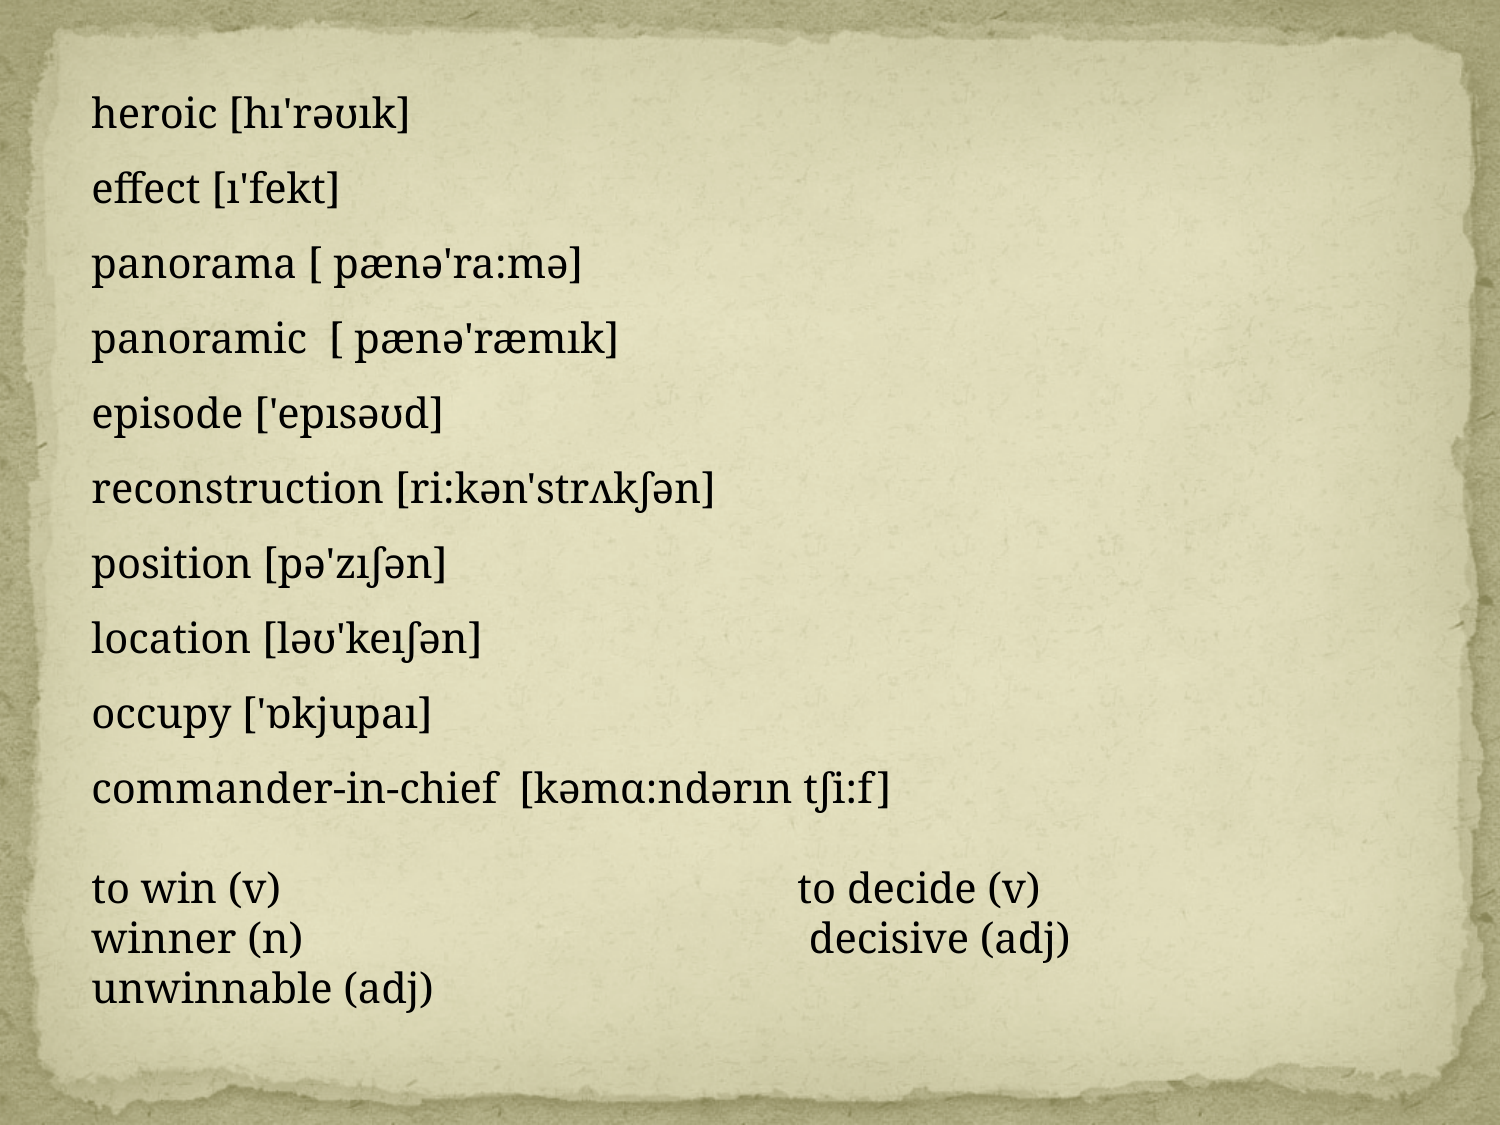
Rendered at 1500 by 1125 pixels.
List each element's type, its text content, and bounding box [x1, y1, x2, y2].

text_box heroic [hı'rǝʊık] effect [ı'fekt] panorama [ pænǝ'ra:mǝ] panoramic [ pænǝ'ræmık] episode ['epısǝʊd] reconstruction [ri:kǝn'strʌkʃǝn] position [pǝ'zıʃǝn] location [lǝʊ'keıʃǝn] occupy ['ɒkjupaı] commander-in-chief [kǝmα:ndǝrın tʃi:f] to win (v) to decide (v) winner (n) decisive (adj) unwinnable (adj) [76, 54, 1282, 1065]
